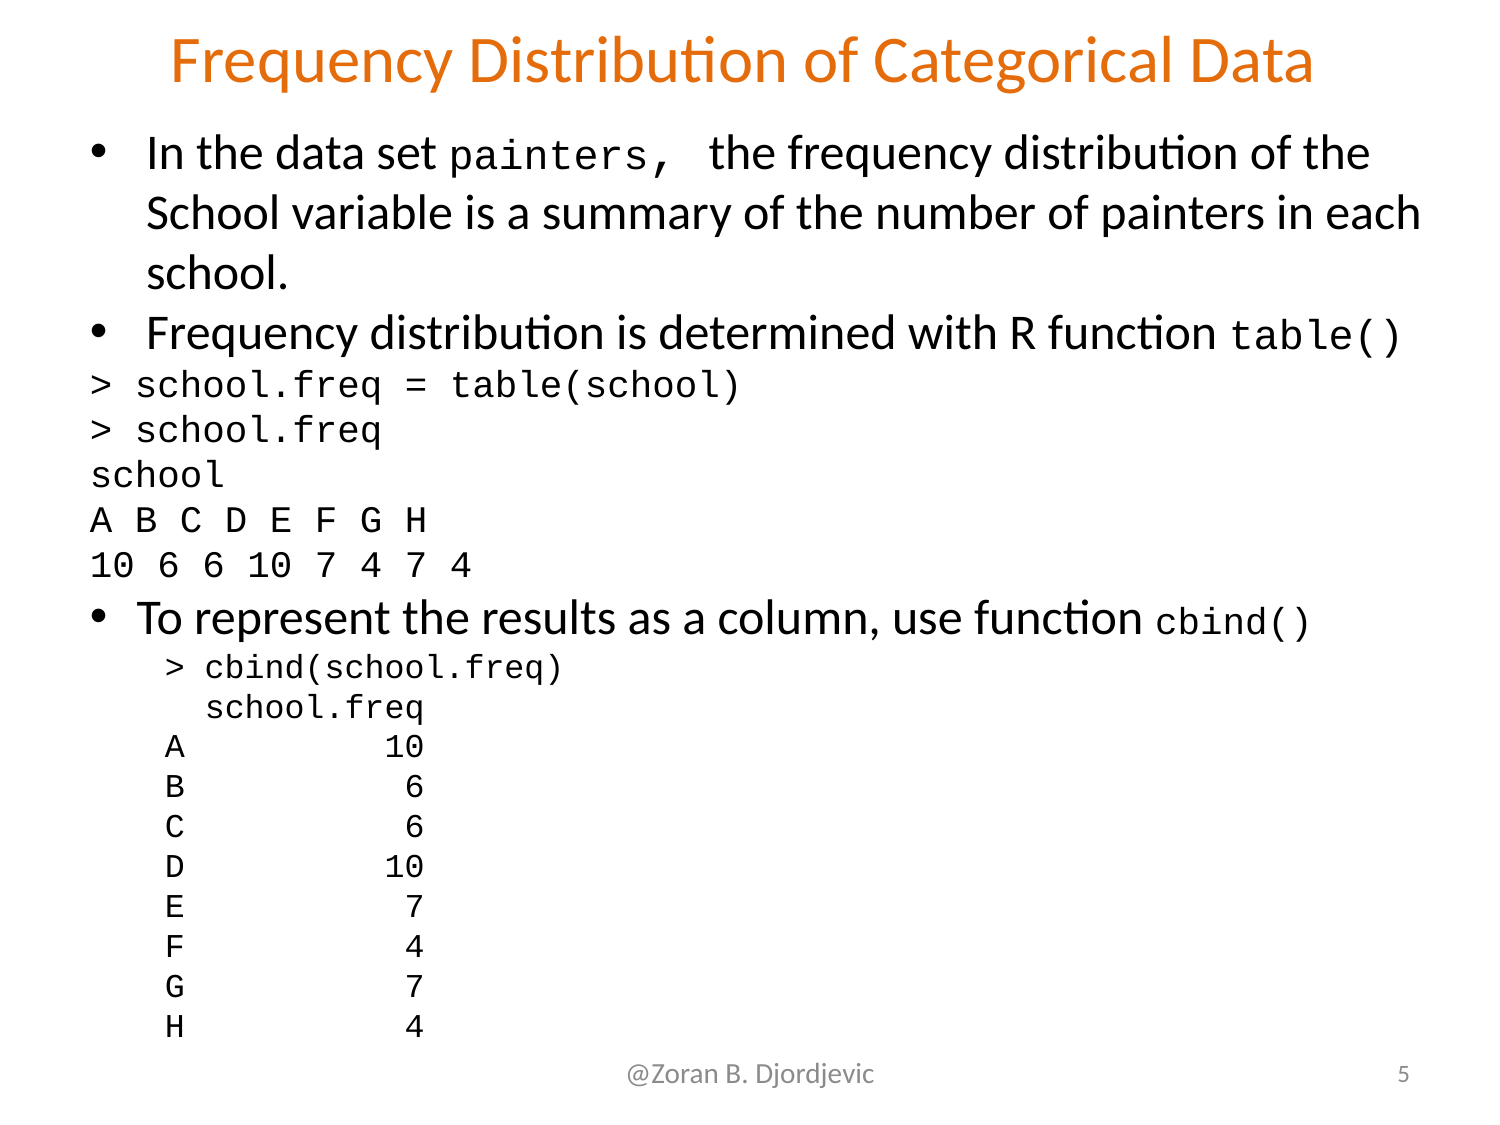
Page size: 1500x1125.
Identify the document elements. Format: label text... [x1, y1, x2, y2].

slide_number 5 [1074, 1042, 1425, 1103]
text_box In the data set painters, the frequency distribution of the School variable is a summary of the number of painters in each school. Frequency distribution is determined with R function table() > school.freq = table(school) > school.freq school A B C D E F G H 10 6 6 10 7 4 7 4 To represent the results as a column, use function cbind() > cbind(school.freq) school.freq A 10 B 6 C 6 D 10 E 7 F 4 G 7 H 4 [0, 112, 1463, 1052]
footer @Zoran B. Djordjevic [512, 1043, 988, 1100]
title Frequency Distribution of Categorical Data [106, 6, 1382, 107]
